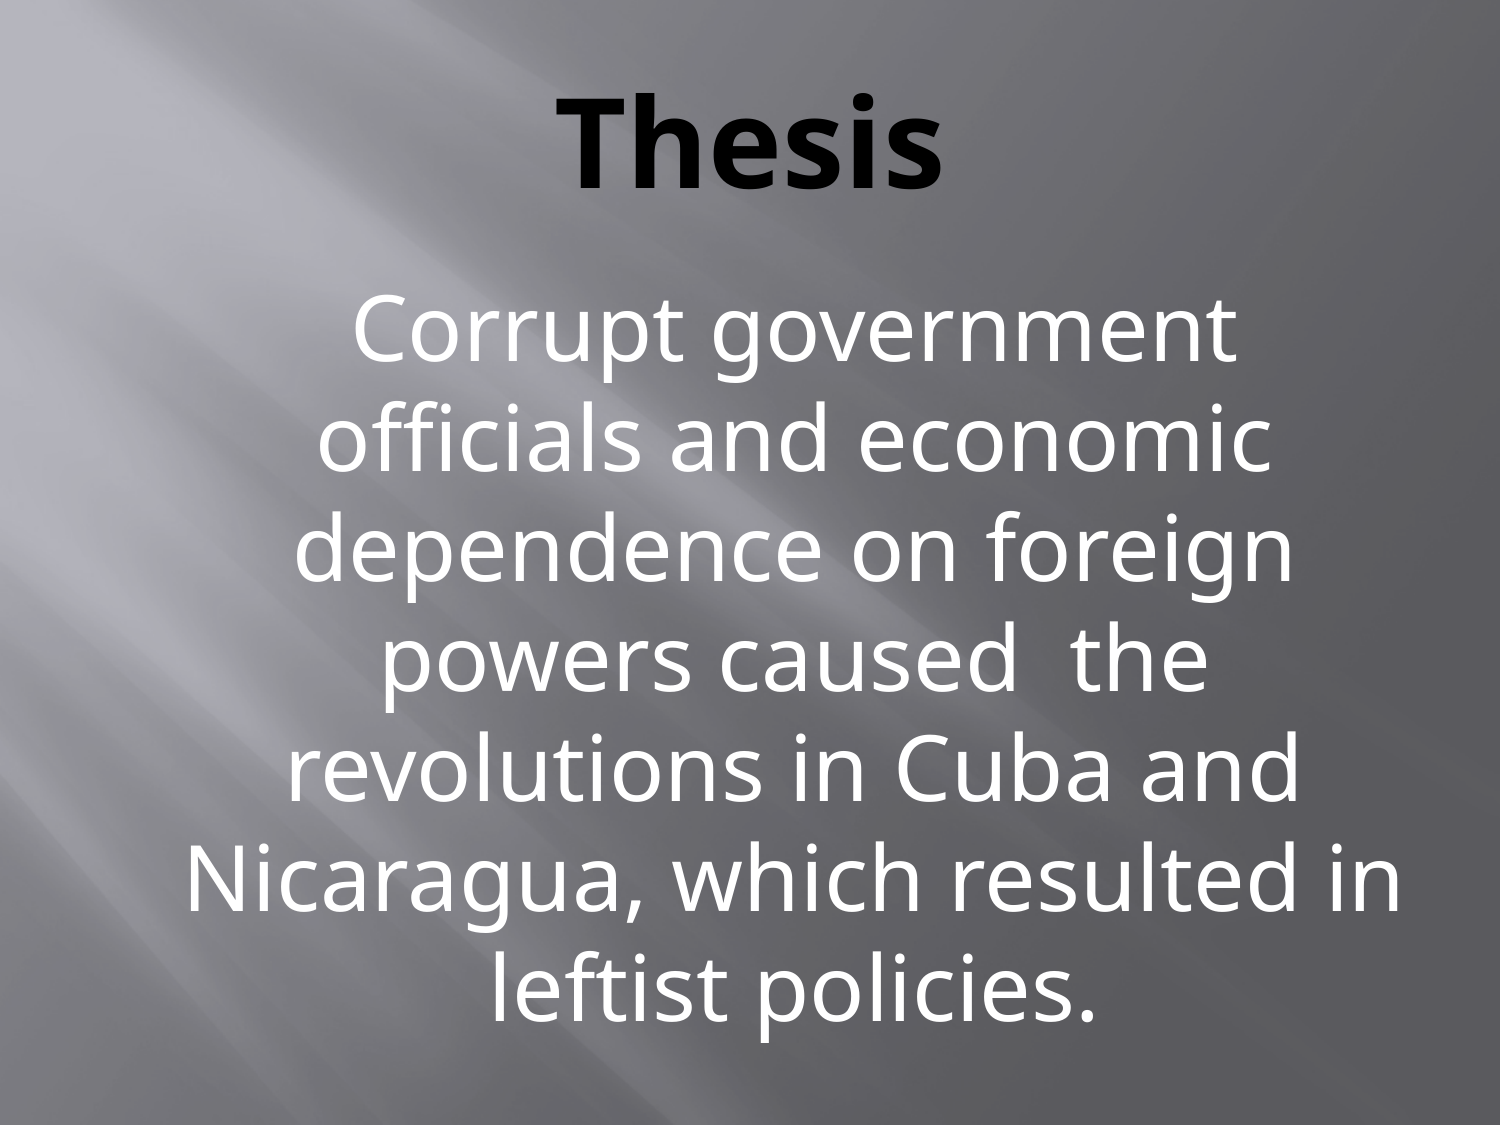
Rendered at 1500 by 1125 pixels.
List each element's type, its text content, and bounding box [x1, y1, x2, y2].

title Thesis [75, 45, 1425, 233]
list Corrupt government officials and economic dependence on foreign powers caused the revolutions in Cuba and Nicaragua, which resulted in leftist policies. [75, 262, 1425, 1035]
